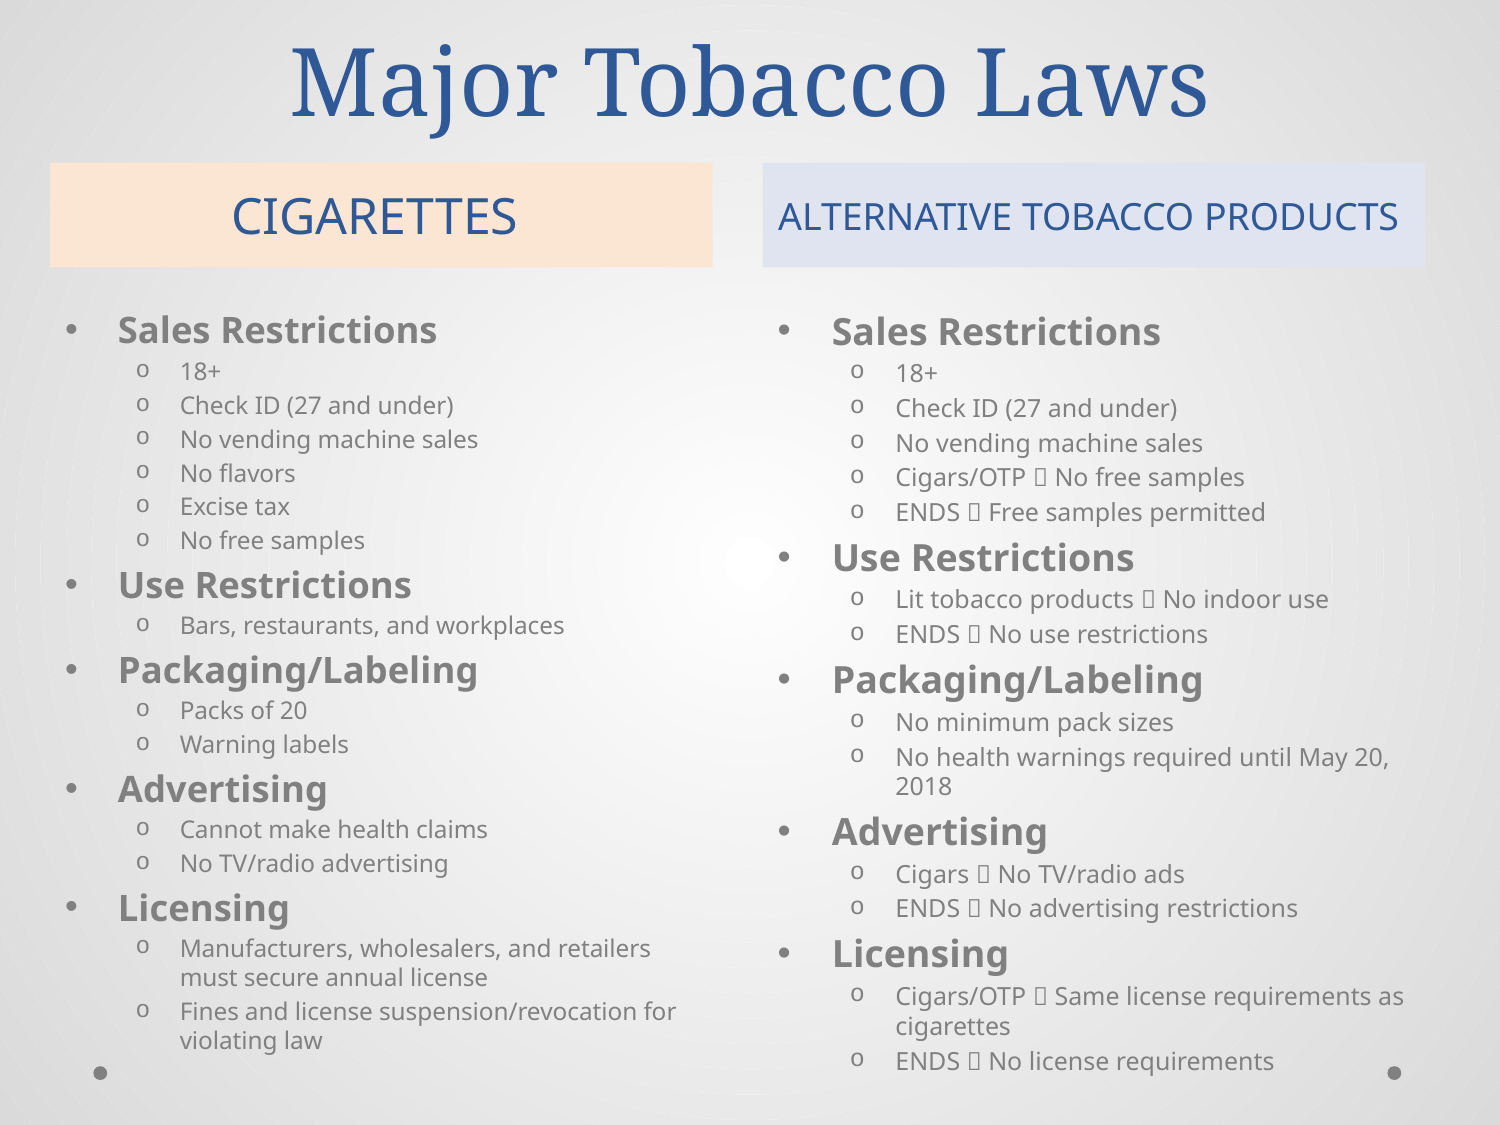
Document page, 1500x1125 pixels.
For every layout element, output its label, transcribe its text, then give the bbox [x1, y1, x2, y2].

list Sales Restrictions 18+ Check ID (27 and under) No vending machine sales No flavors Excise tax No free samples Use Restrictions Bars, restaurants, and workplaces Packaging/Labeling Packs of 20 Warning labels Advertising Cannot make health claims No TV/radio advertising Licensing Manufacturers, wholesalers, and retailers must secure annual license Fines and license suspension/revocation for violating law [50, 299, 713, 1063]
list Cigarettes [50, 162, 713, 268]
list Sales Restrictions 18+ Check ID (27 and under) No vending machine sales Cigars/OTP  No free samples ENDS  Free samples permitted Use Restrictions Lit tobacco products  No indoor use ENDS  No use restrictions Packaging/Labeling No minimum pack sizes No health warnings required until May 20, 2018 Advertising Cigars  No TV/radio ads ENDS  No advertising restrictions Licensing Cigars/OTP  Same license requirements as cigarettes ENDS  No license requirements [762, 299, 1426, 1088]
list Alternative Tobacco Products [762, 162, 1425, 268]
title Major Tobacco Laws [75, 24, 1425, 143]
